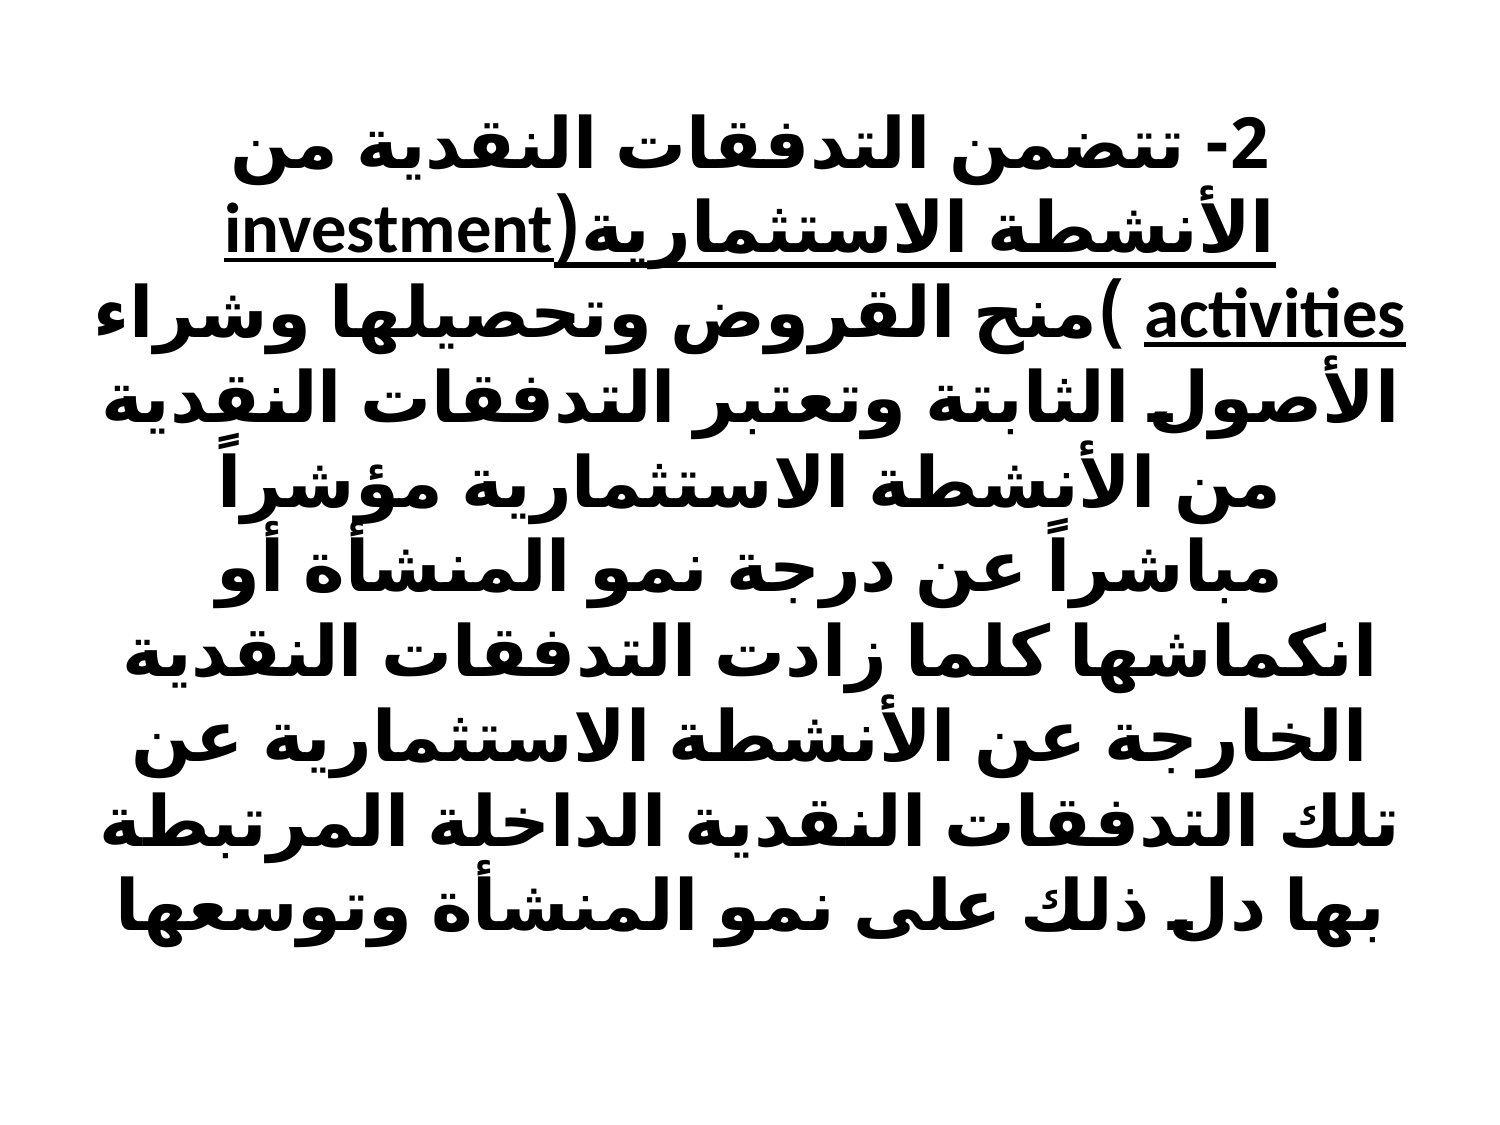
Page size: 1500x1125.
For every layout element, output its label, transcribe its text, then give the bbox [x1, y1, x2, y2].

title 2- تتضمن التدفقات النقدية من الأنشطة الاستثمارية(investment activities )منح القروض وتحصيلها وشراء الأصول الثابتة وتعتبر التدفقات النقدية من الأنشطة الاستثمارية مؤشراً مباشراً عن درجة نمو المنشأة أو انكماشها كلما زادت التدفقات النقدية الخارجة عن الأنشطة الاستثمارية عن تلك التدفقات النقدية الداخلة المرتبطة بها دل ذلك على نمو المنشأة وتوسعها [75, 45, 1425, 1083]
